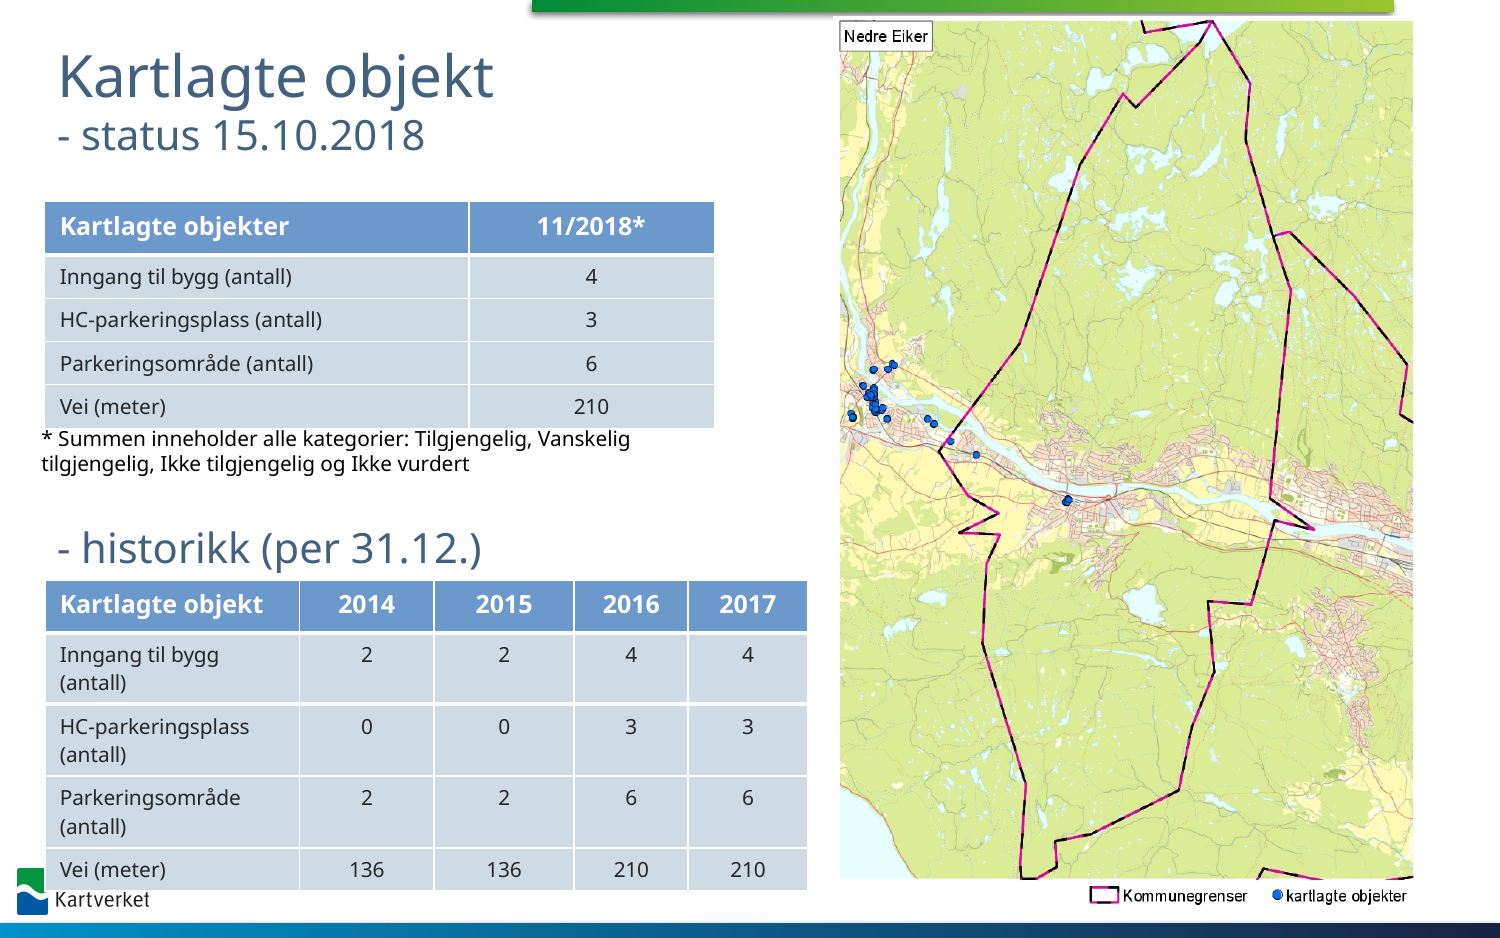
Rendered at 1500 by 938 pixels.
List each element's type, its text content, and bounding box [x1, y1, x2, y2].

table_cell HC-parkeringsplass (antall) [46, 706, 299, 775]
table_cell HC-parkeringsplass (antall) [45, 299, 468, 341]
text_box - historikk (per 31.12.) [42, 496, 828, 580]
table_cell Vei (meter) [45, 385, 468, 417]
table_cell 2 [435, 777, 573, 847]
table_cell 4 [575, 635, 687, 702]
table_cell 2 [300, 777, 433, 847]
table_cell 2 [300, 635, 433, 702]
table_header Kartlagte objekt [46, 581, 299, 631]
table_header 2017 [689, 581, 807, 631]
table_header 2014 [300, 581, 433, 631]
table_cell 210 [575, 849, 687, 890]
table_cell Vei (meter) [46, 849, 299, 890]
table_cell 6 [470, 342, 714, 384]
table_cell 4 [689, 635, 807, 702]
table_cell 3 [470, 299, 714, 341]
text_box Kartlagte objekt - status 15.10.2018 [42, 24, 828, 167]
table_cell 210 [470, 385, 714, 428]
table_cell 136 [435, 849, 573, 890]
table_header 2016 [575, 581, 687, 631]
table_cell 2 [435, 635, 573, 702]
text_box * Summen inneholder alle kategorier: Tilgjengelig, Vanskelig tilgjengelig, Ikke tilgjengelig og Ikke vurdert [26, 417, 711, 483]
table_cell 0 [435, 706, 573, 775]
table_cell 3 [689, 706, 807, 775]
table_header 2015 [435, 581, 573, 631]
table_cell 0 [300, 706, 433, 775]
table_header 11/2018* [470, 202, 714, 253]
table_cell Parkeringsområde (antall) [46, 777, 299, 847]
picture [833, 16, 1419, 913]
table_cell Inngang til bygg (antall) [46, 635, 299, 702]
table_cell 136 [300, 849, 433, 890]
table_cell 4 [470, 257, 714, 298]
table_cell 3 [575, 706, 687, 775]
table_header Kartlagte objekter [45, 202, 468, 253]
table_cell 6 [689, 777, 807, 847]
table_cell Parkeringsområde (antall) [45, 342, 468, 384]
table_cell Inngang til bygg (antall) [45, 257, 468, 298]
table_cell 210 [689, 849, 807, 890]
table_cell 6 [575, 777, 687, 847]
